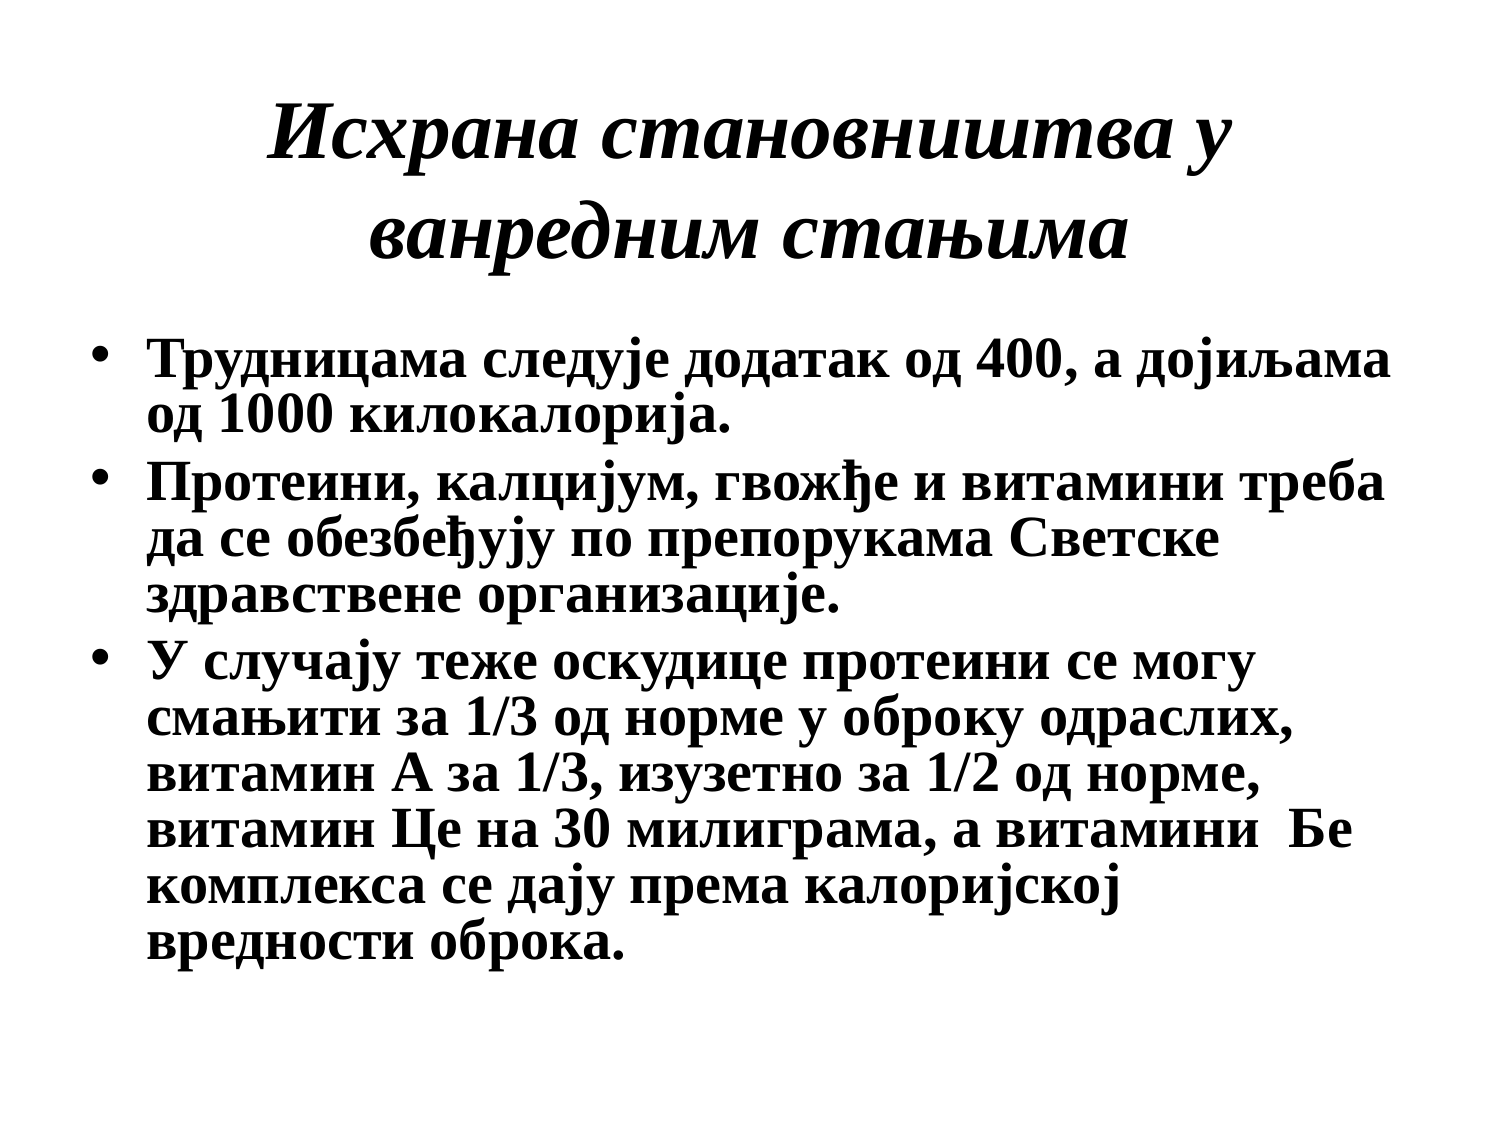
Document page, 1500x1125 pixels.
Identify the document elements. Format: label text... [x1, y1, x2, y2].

title Исхрана становништва у ванредним стањима [75, 62, 1425, 288]
list Трудницама следује додатак од 400, а дојиљама од 1000 килокалорија. Протеини, калцијум, гвожђе и витамини треба да се обезбеђују по препорукама Светске здравствене организације. У случају теже оскудице протеини се могу смањити за 1/3 од норме у оброку одраслих, витамин А за 1/3, изузетно за 1/2 од норме, витамин Цe на 30 милиграма, а витамини Бe комплекса се дају према калоријској вредности оброка. [75, 324, 1412, 1000]
